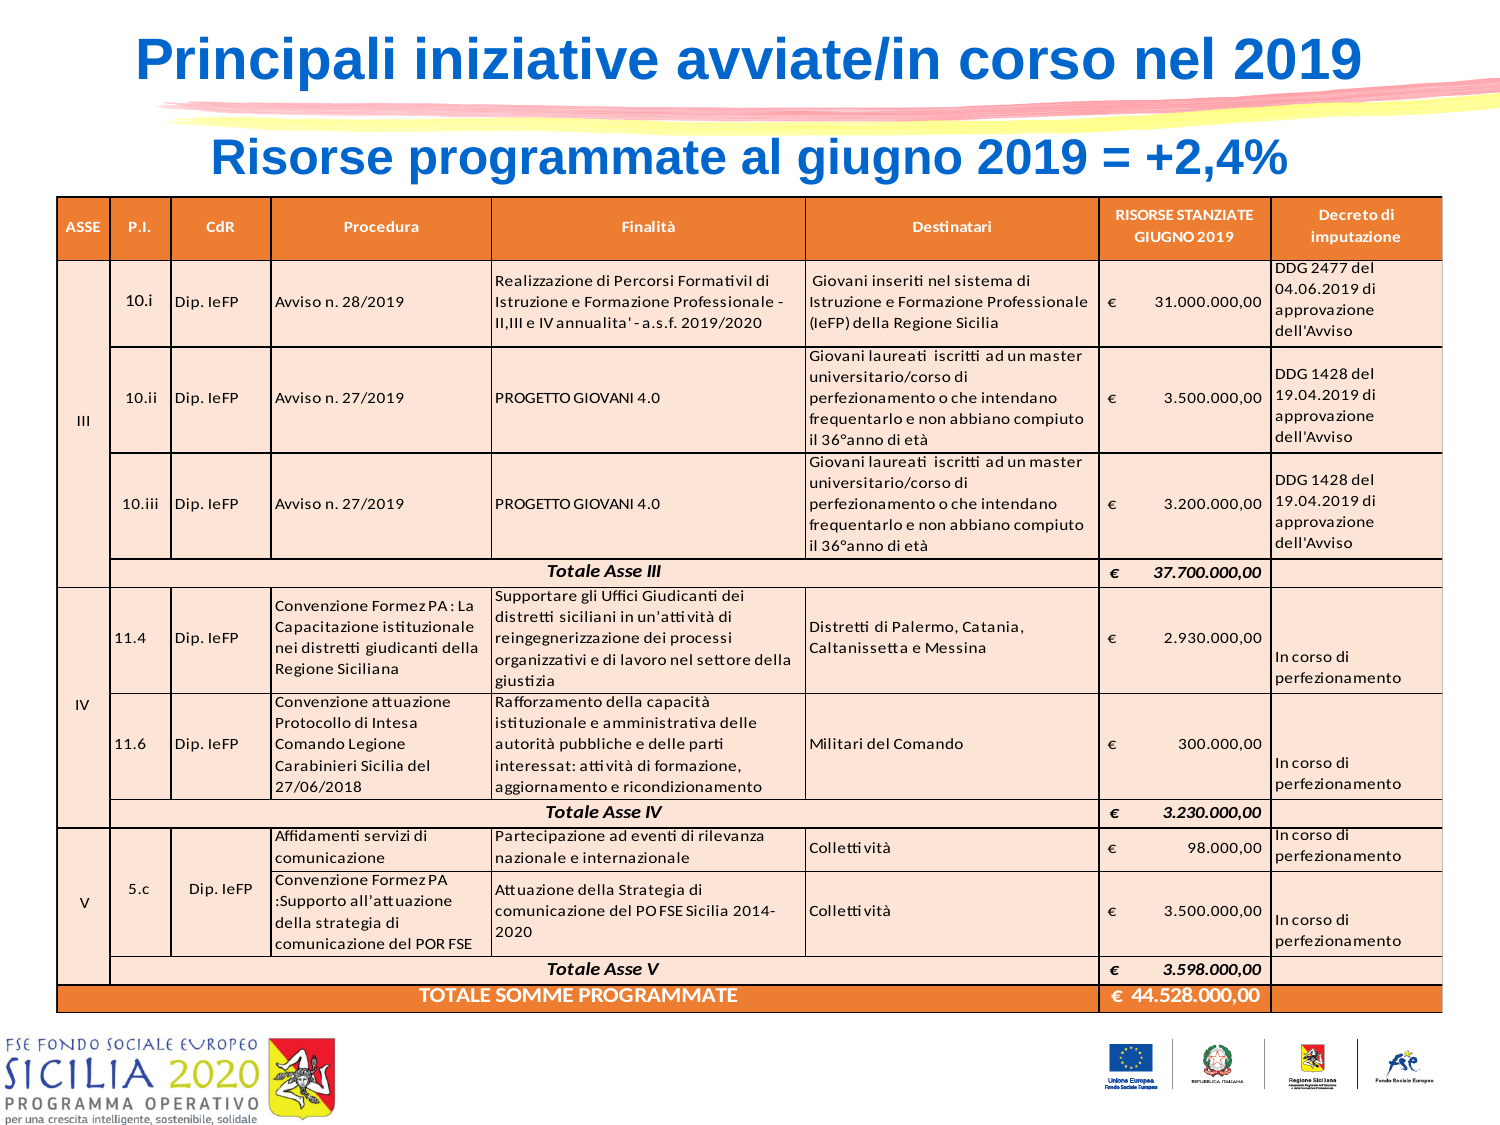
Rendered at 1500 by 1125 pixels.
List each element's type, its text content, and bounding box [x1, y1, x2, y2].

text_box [56, 196, 1444, 1015]
picture [0, 1031, 348, 1125]
text_box Risorse programmate al giugno 2019 = +2,4% [38, 117, 1462, 193]
text_box Principali iniziative avviate/in corso nel 2019 [23, 13, 1477, 99]
picture [1080, 1034, 1447, 1107]
picture [100, 77, 1500, 138]
